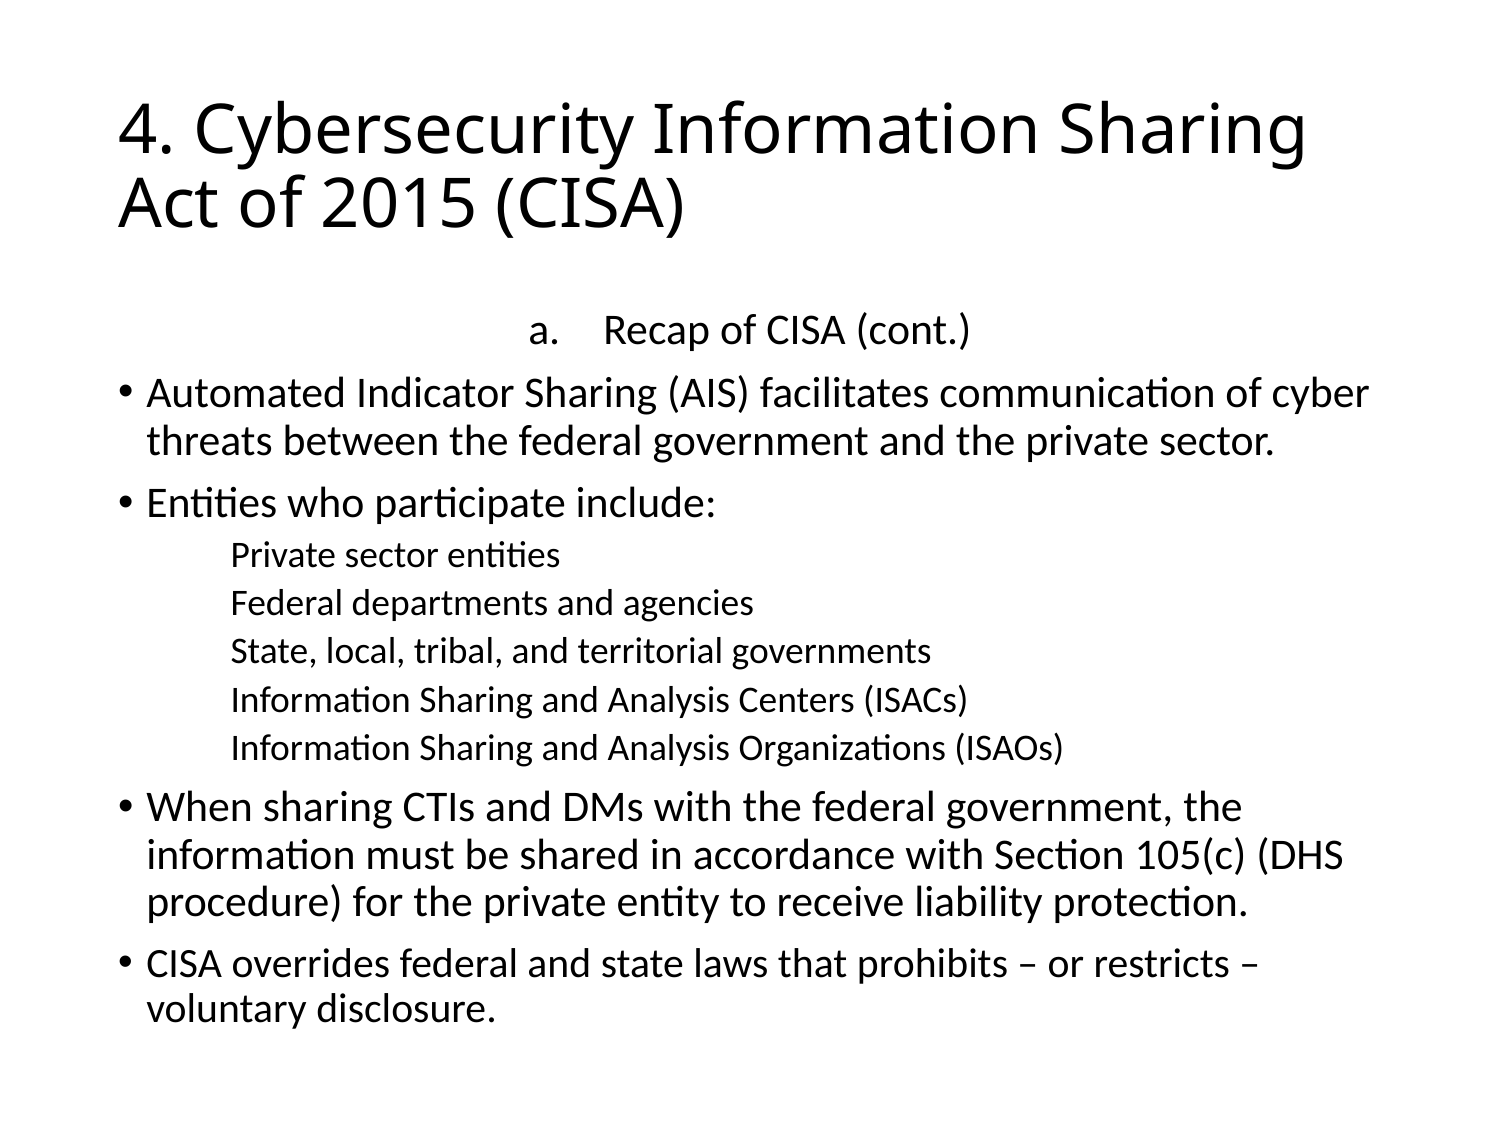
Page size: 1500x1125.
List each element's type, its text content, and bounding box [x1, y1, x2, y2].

list Recap of CISA (cont.) Automated Indicator Sharing (AIS) facilitates communication of cyber threats between the federal government and the private sector. Entities who participate include: Private sector entities Federal departments and agencies State, local, tribal, and territorial governments Information Sharing and Analysis Centers (ISACs) Information Sharing and Analysis Organizations (ISAOs) When sharing CTIs and DMs with the federal government, the information must be shared in accordance with Section 105(c) (DHS procedure) for the private entity to receive liability protection. CISA overrides federal and state laws that prohibits – or restricts – voluntary disclosure. [102, 299, 1398, 1014]
title 4. Cybersecurity Information Sharing Act of 2015 (CISA) [102, 59, 1398, 278]
